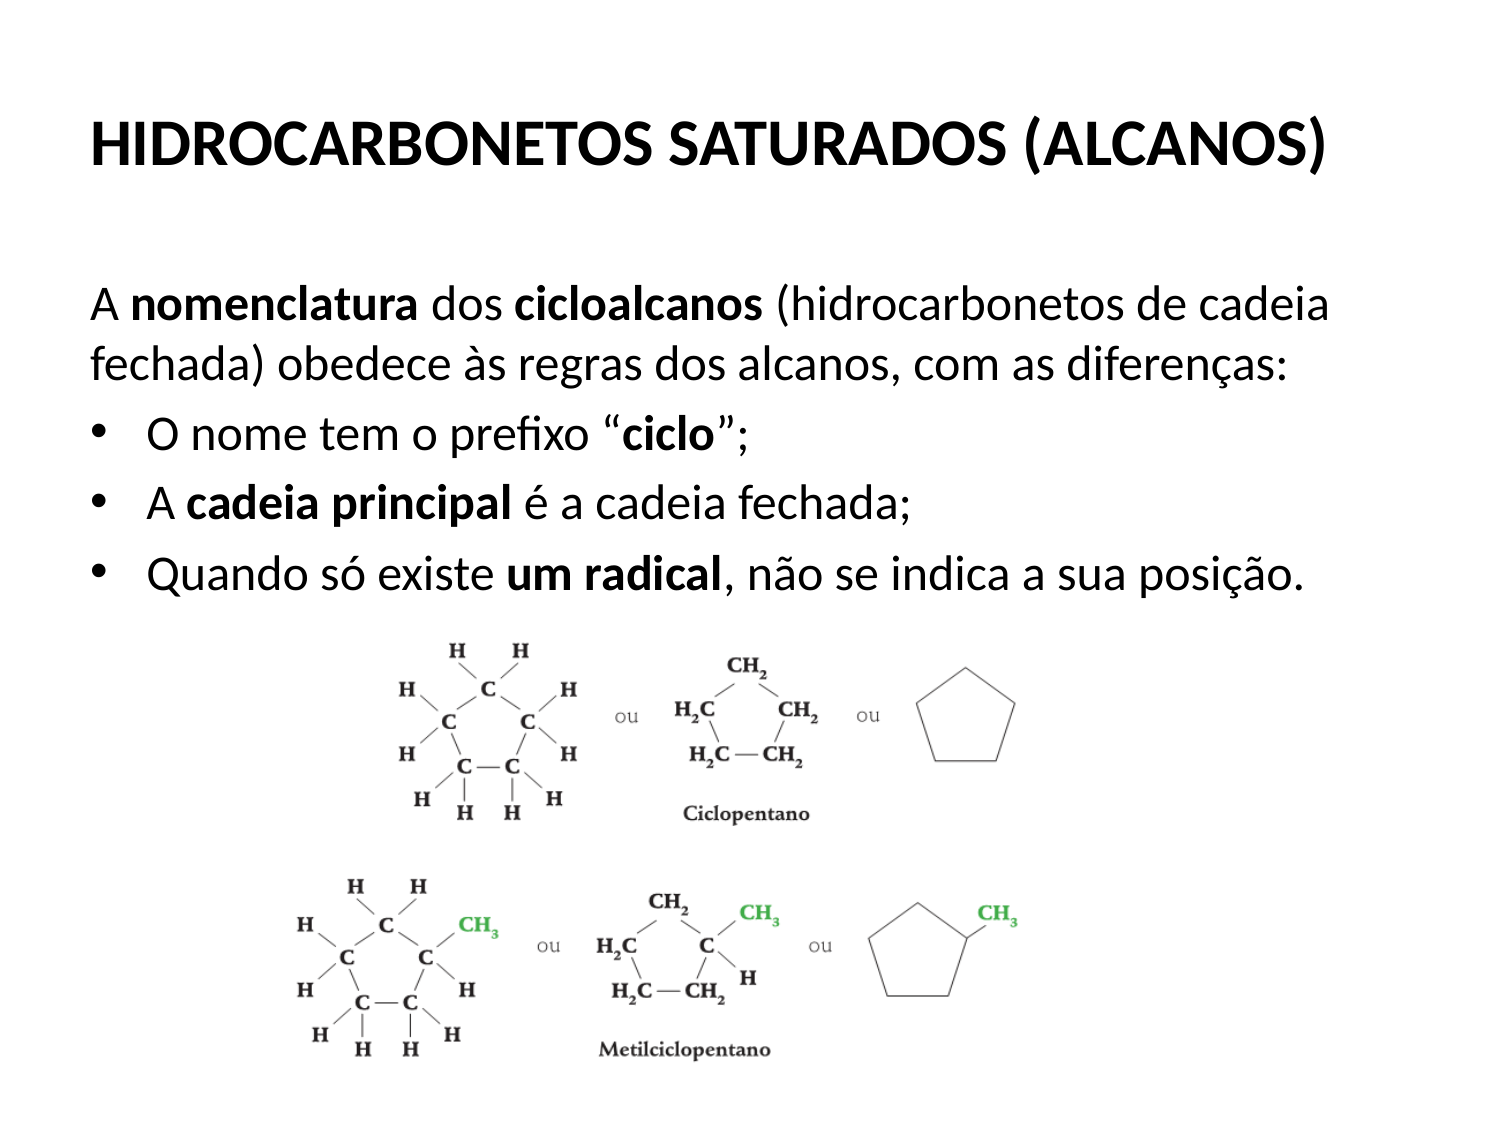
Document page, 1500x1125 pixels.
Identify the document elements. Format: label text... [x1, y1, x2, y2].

picture [253, 616, 1027, 1083]
list A nomenclatura dos cicloalcanos (hidrocarbonetos de cadeia fechada) obedece às regras dos alcanos, com as diferenças: O nome tem o prefixo “ciclo”; A cadeia principal é a cadeia fechada; Quando só existe um radical, não se indica a sua posição. [75, 262, 1425, 1005]
title HIDROCARBONETOS SATURADOS (ALCANOS) [75, 45, 1425, 233]
